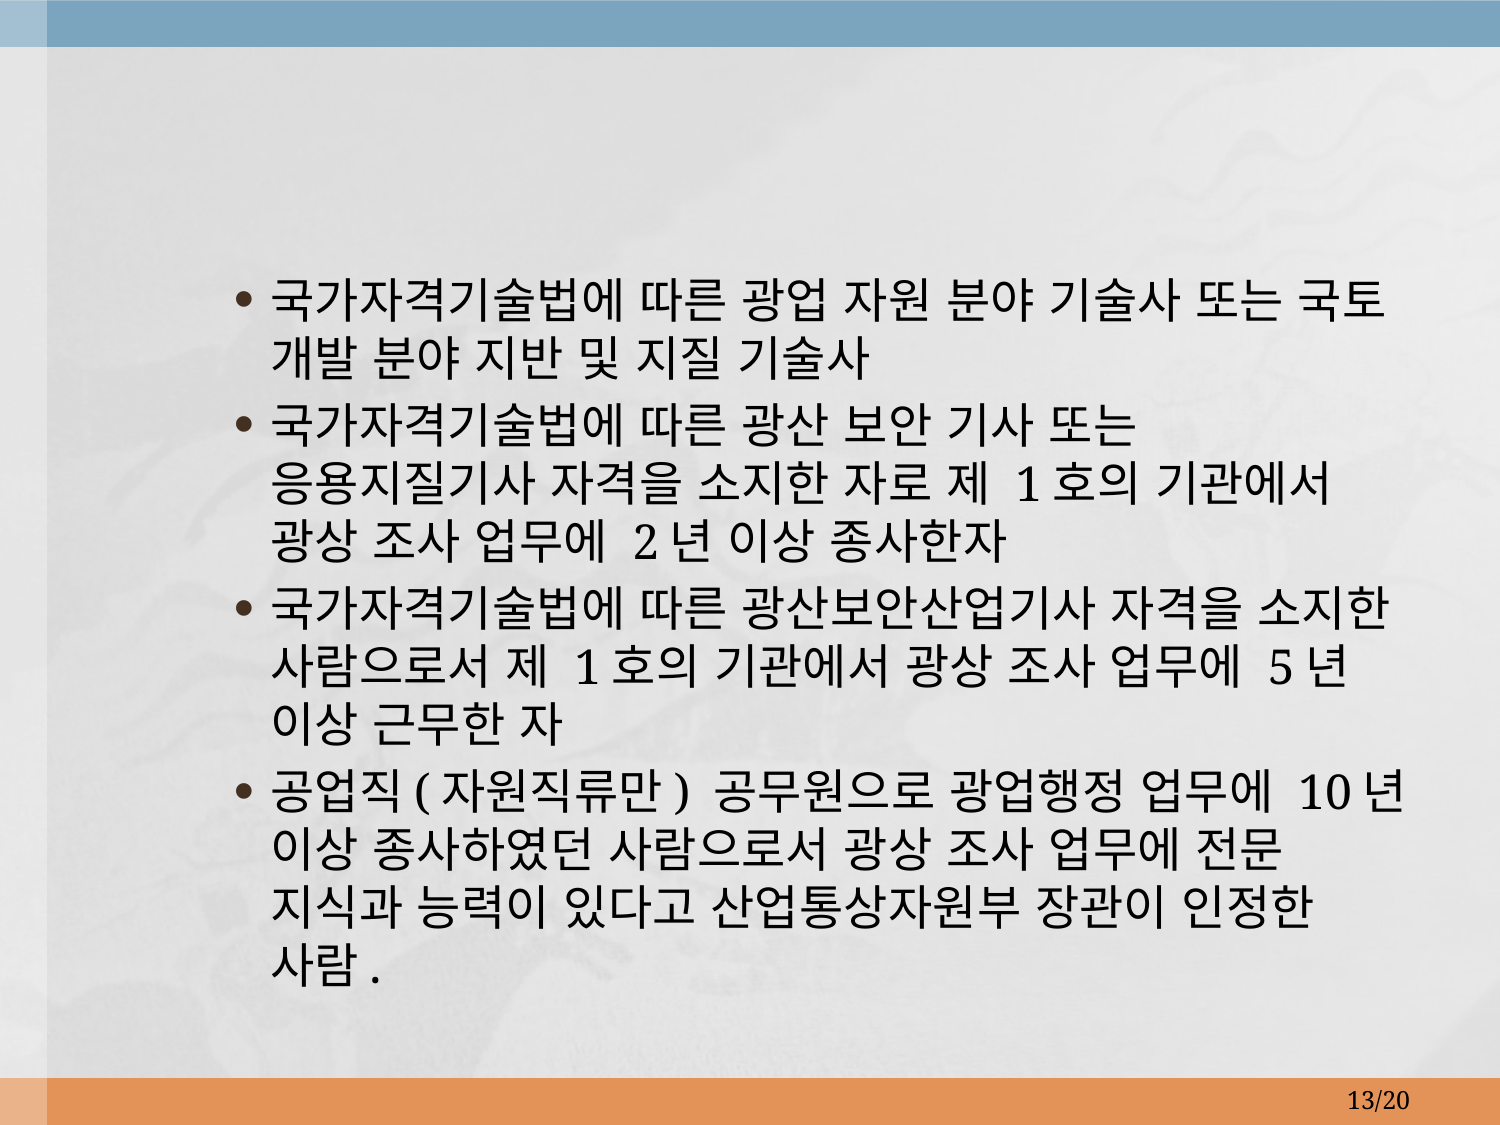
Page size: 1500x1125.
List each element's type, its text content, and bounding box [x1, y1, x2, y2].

slide_number 13 [1074, 1078, 1425, 1125]
list 국가자격기술법에 따른 광업 자원 분야 기술사 또는 국토 개발 분야 지반 및 지질 기술사 국가자격기술법에 따른 광산 보안 기사 또는 응용지질기사 자격을 소지한 자로 제 1호의 기관에서 광상 조사 업무에 2년 이상 종사한자 국가자격기술법에 따른 광산보안산업기사 자격을 소지한 사람으로서 제 1호의 기관에서 광상 조사 업무에 5년 이상 근무한 자 공업직(자원직류만) 공무원으로 광업행정 업무에 10년 이상 종사하였던 사람으로서 광상 조사 업무에 전문 지식과 능력이 있다고 산업통상자원부 장관이 인정한 사람. [75, 262, 1425, 1005]
